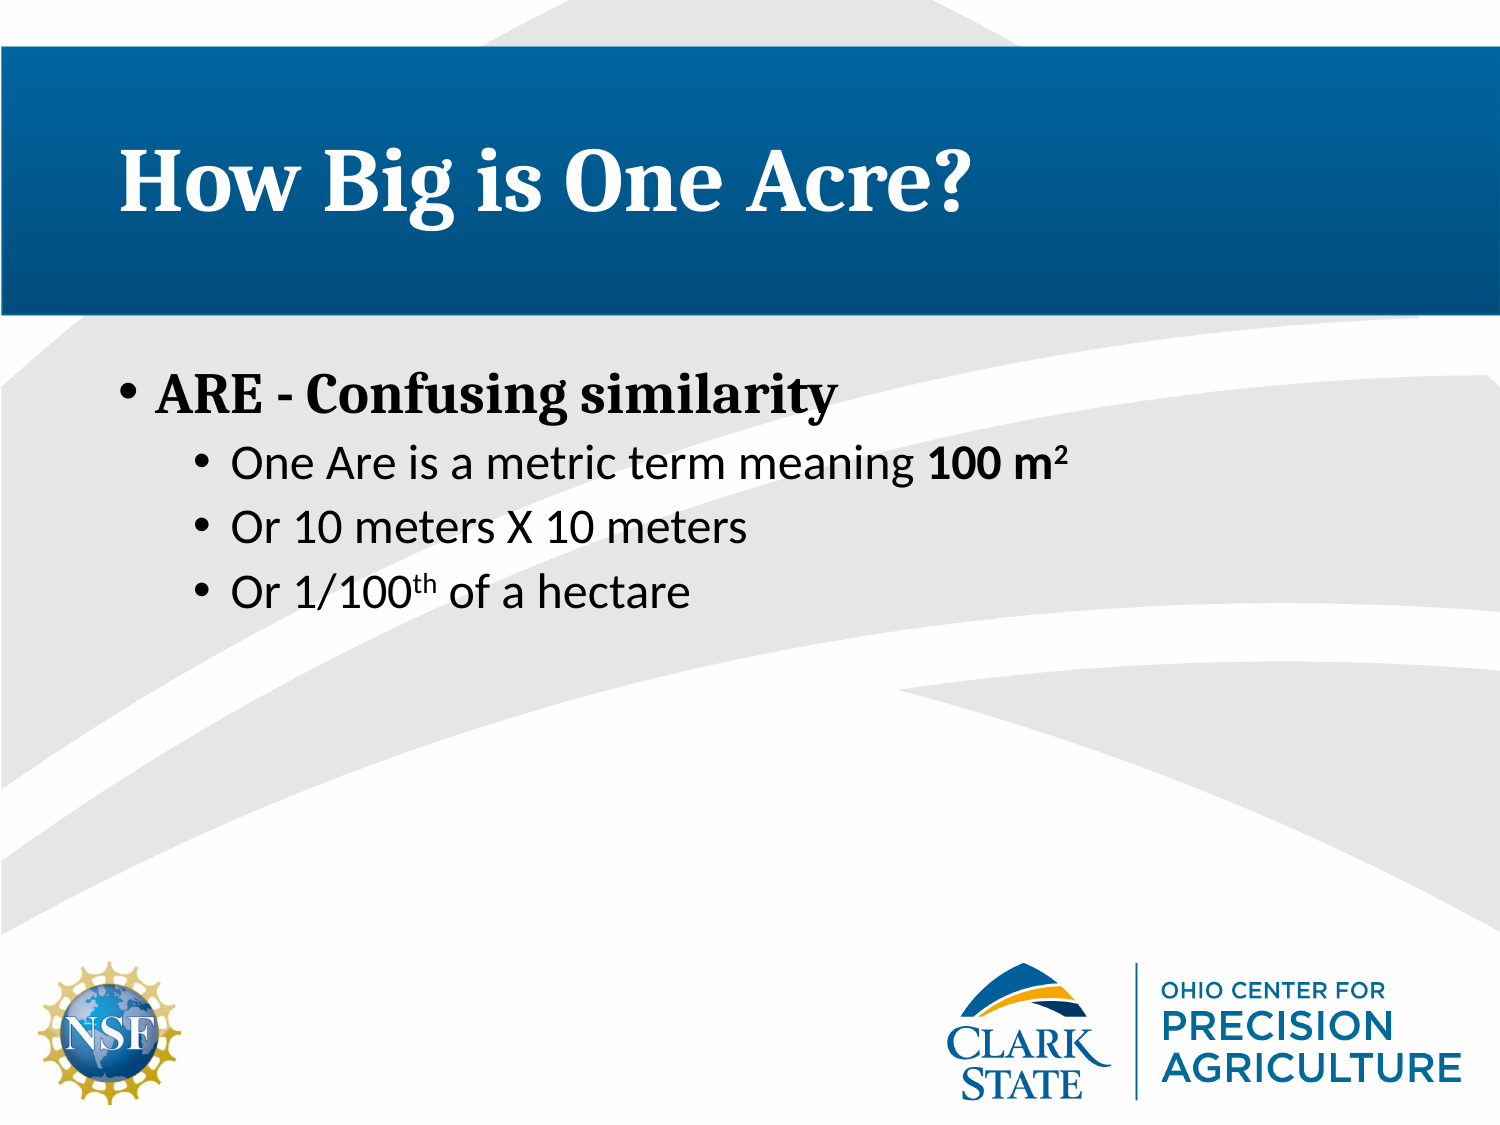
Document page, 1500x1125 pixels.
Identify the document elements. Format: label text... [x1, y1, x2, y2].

picture [4, 49, 1500, 313]
list ARE - Confusing similarity One Are is a metric term meaning 100 m2 Or 10 meters X 10 meters Or 1/100th of a hectare [103, 355, 1397, 897]
title How Big is One Acre? [103, 50, 1397, 313]
picture [0, 0, 1500, 1125]
